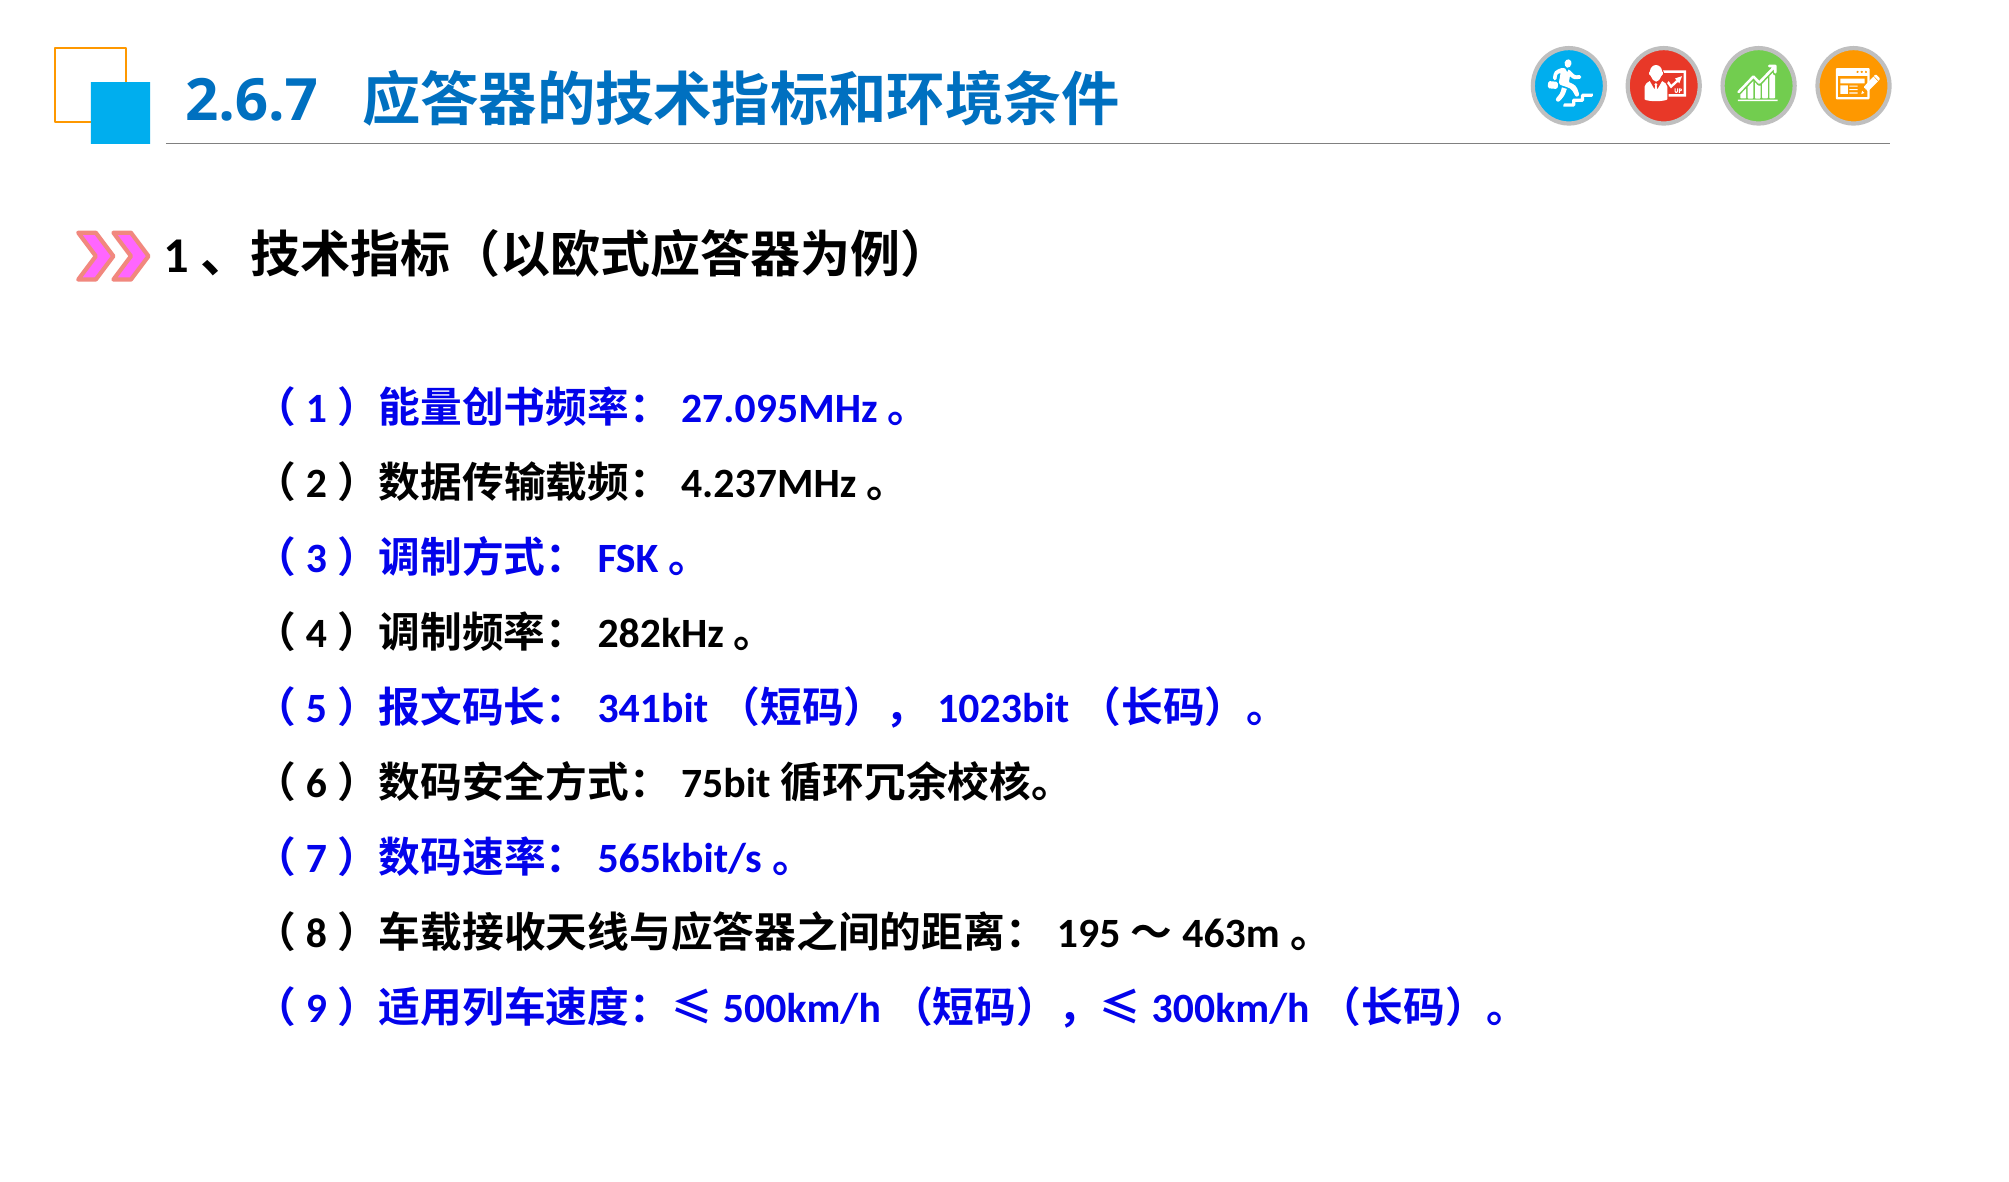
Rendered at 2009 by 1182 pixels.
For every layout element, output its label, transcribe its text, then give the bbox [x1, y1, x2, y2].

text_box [77, 215, 966, 292]
text_box 2.6.7 应答器的技术指标和环境条件 [164, 51, 1141, 142]
text_box （1）能量创书频率：27.095MHz。 （2）数据传输载频：4.237MHz。 （3）调制方式：FSK。 （4）调制频率：282kHz。 （5）报文码长：341bit（短码），1023bit（长码）。 （6）数码安全方式：75bit循环冗余校核。 （7）数码速率：565kbit/s。 （8）车载接收天线与应答器之间的距离：195～463m。 （9）适用列车速度：≤500km/h（短码），≤300km/h（长码）。 [195, 347, 1684, 1038]
